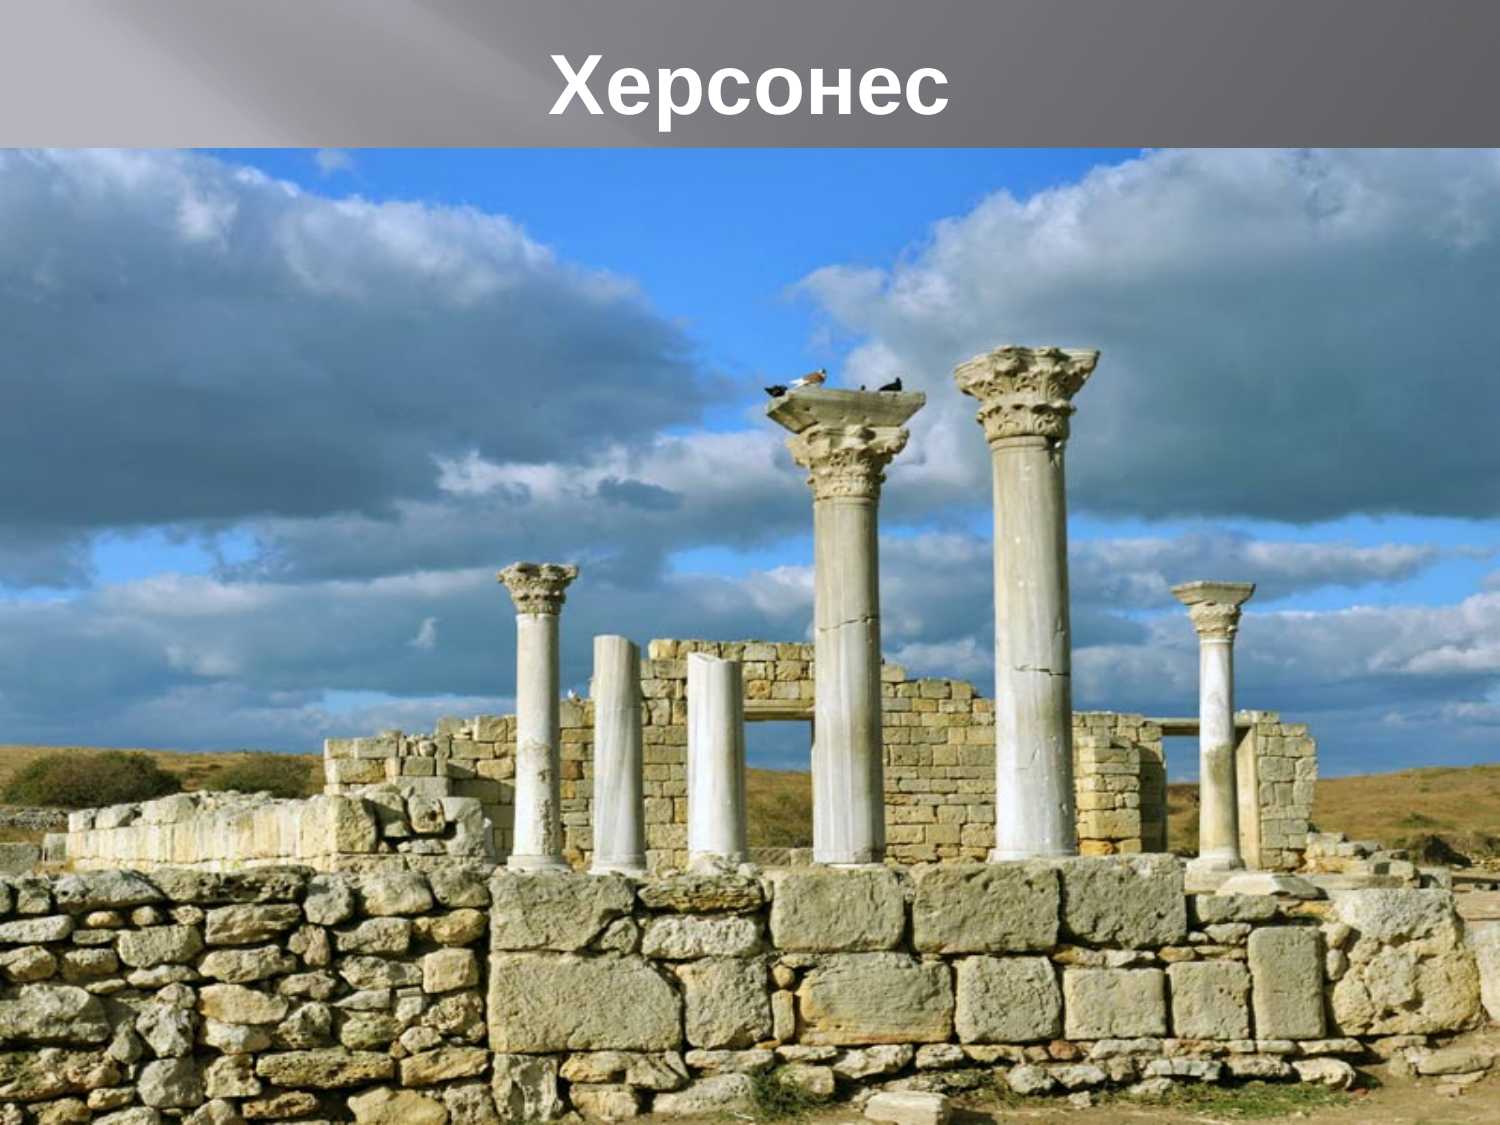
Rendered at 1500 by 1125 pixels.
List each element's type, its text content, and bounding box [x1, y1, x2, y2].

picture [0, 148, 1500, 1125]
title Херсонес [75, 0, 1425, 148]
